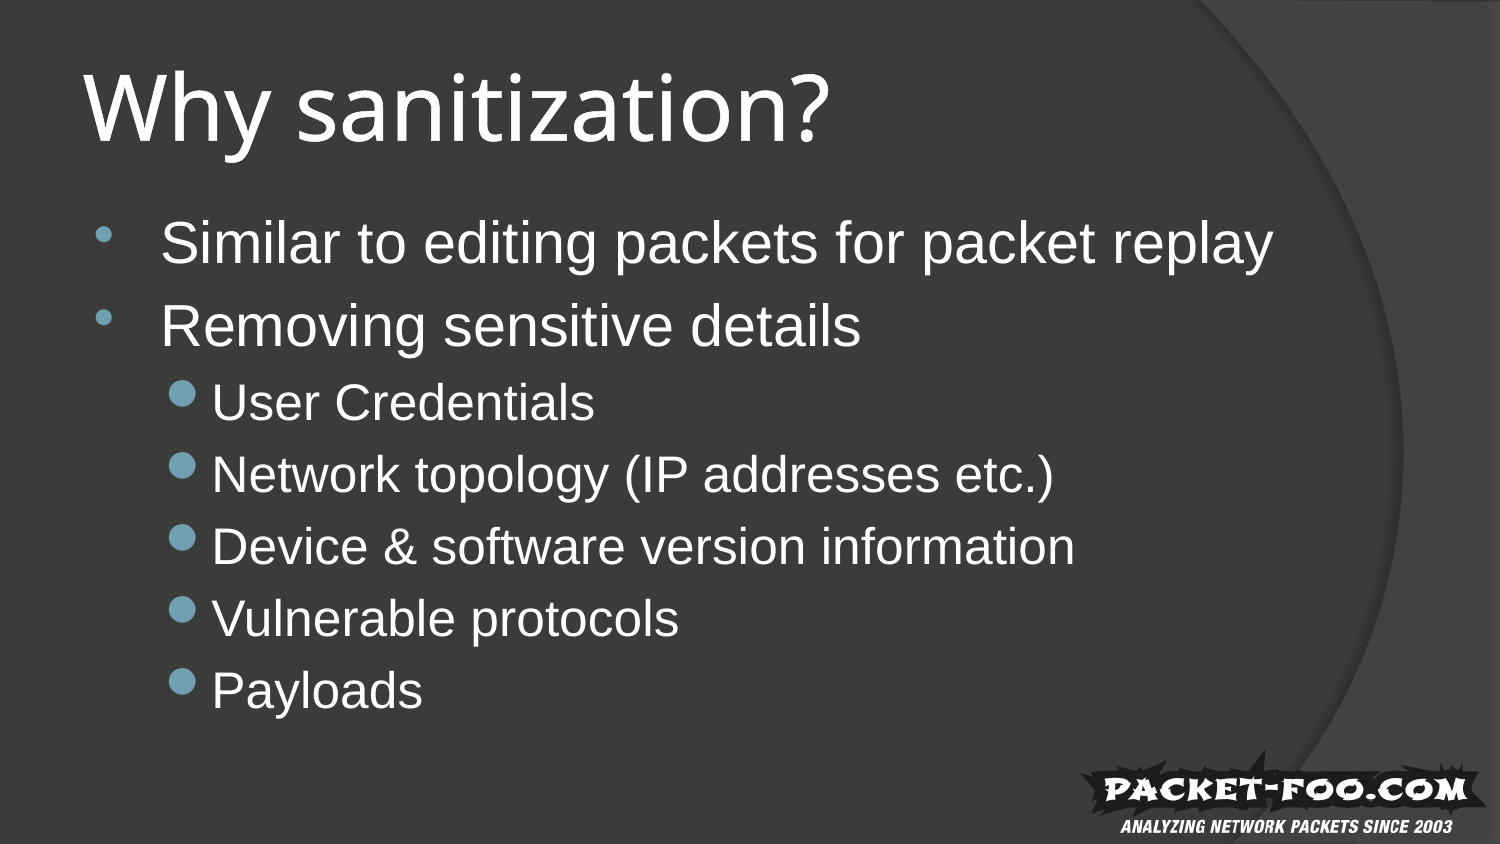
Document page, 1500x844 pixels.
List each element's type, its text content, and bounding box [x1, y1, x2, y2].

list Similar to editing packets for packet replay Removing sensitive details User Credentials Network topology (IP addresses etc.) Device & software version information Vulnerable protocols Payloads [75, 196, 1300, 754]
title Why sanitization? [75, 33, 1300, 175]
picture [1080, 736, 1500, 843]
